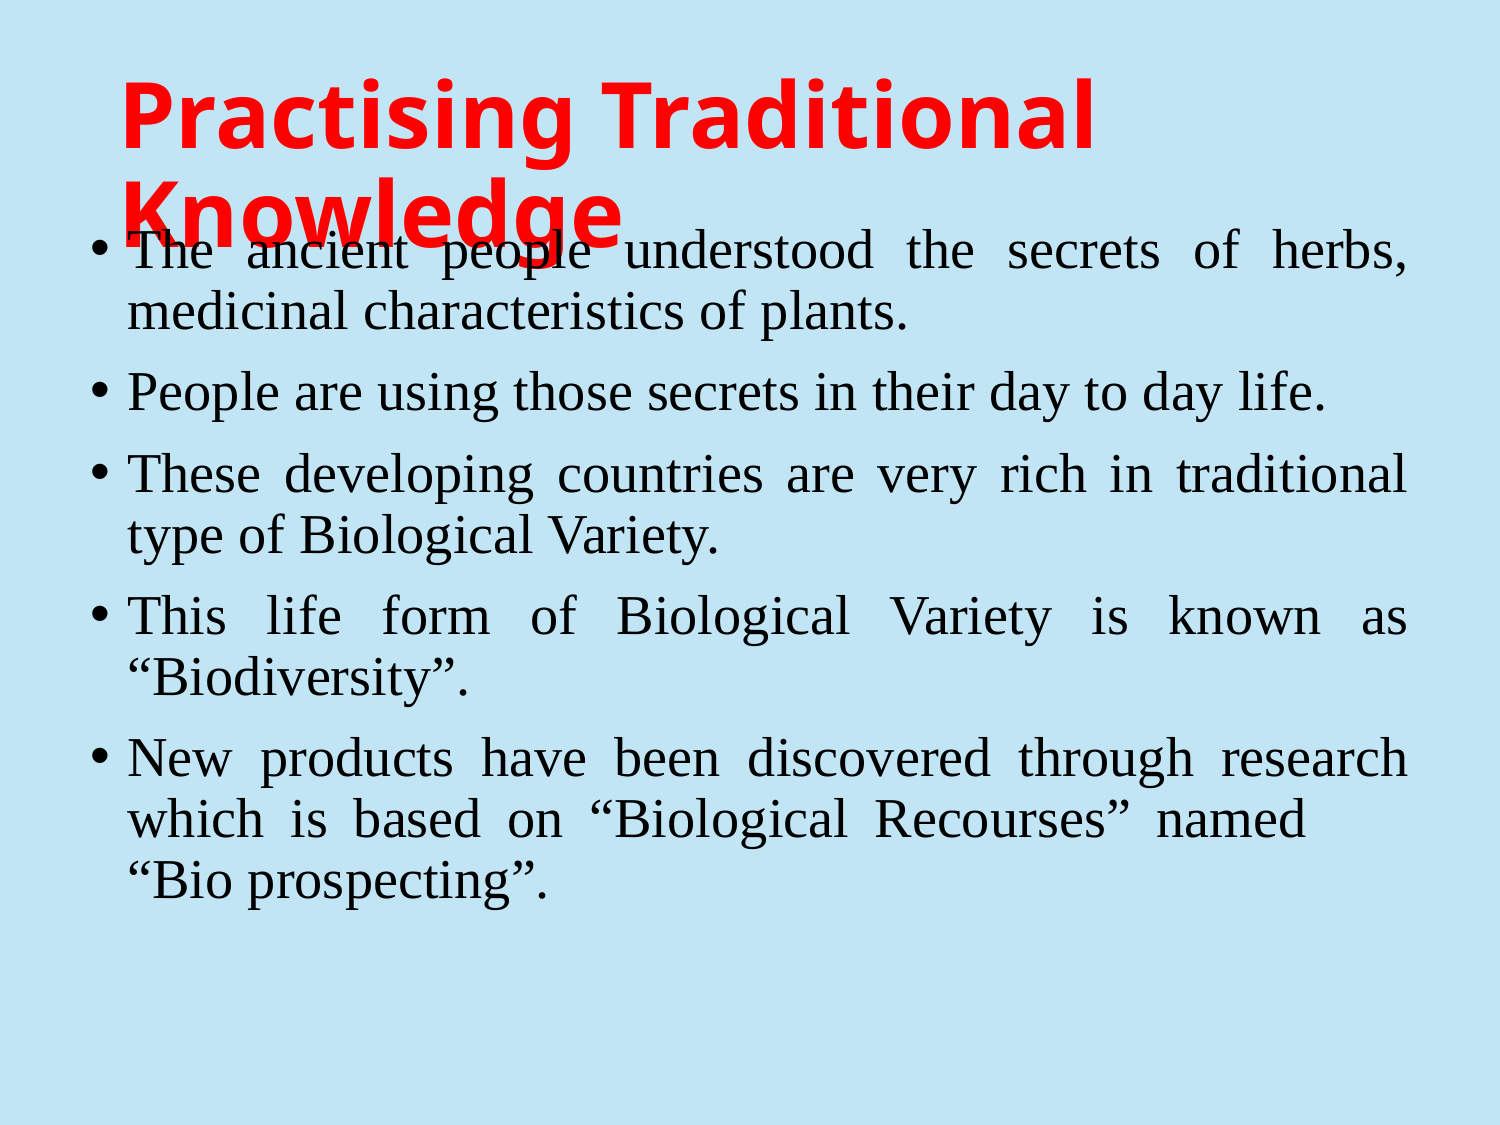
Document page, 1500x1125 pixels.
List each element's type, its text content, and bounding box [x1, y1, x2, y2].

title Practising Traditional Knowledge [103, 59, 1397, 212]
list The ancient people understood the secrets of herbs, medicinal characteristics of plants. People are using those secrets in their day to day life. These developing countries are very rich in traditional type of Biological Variety. This life form of Biological Variety is known as “Biodiversity”. New products have been discovered through research which is based on “Biological Recourses” named “Bio prospecting”. [75, 212, 1425, 955]
